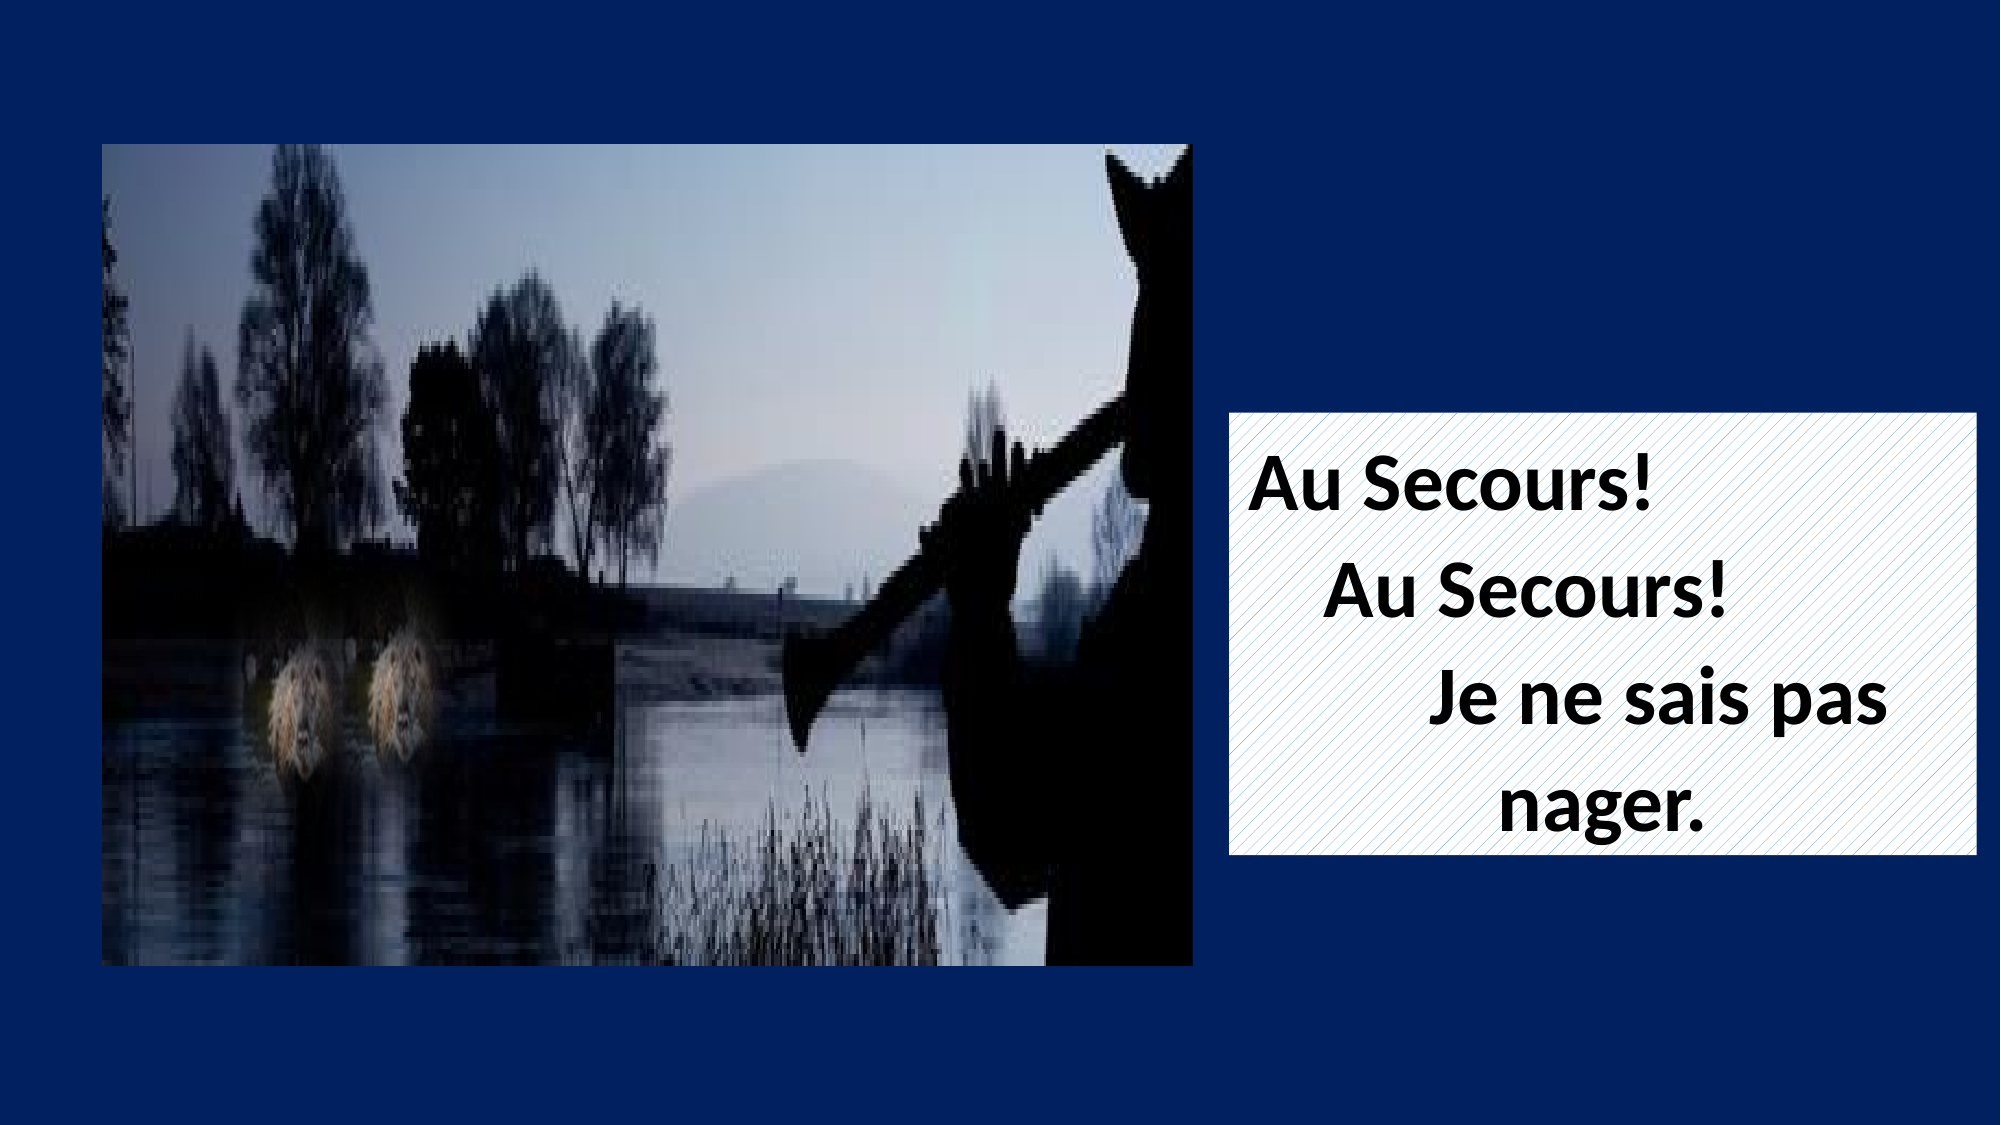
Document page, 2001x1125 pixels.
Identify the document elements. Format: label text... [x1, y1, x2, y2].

text_box Au Secours! Au Secours! Je ne sais pas nager. [1229, 412, 1977, 856]
picture [101, 141, 1193, 966]
